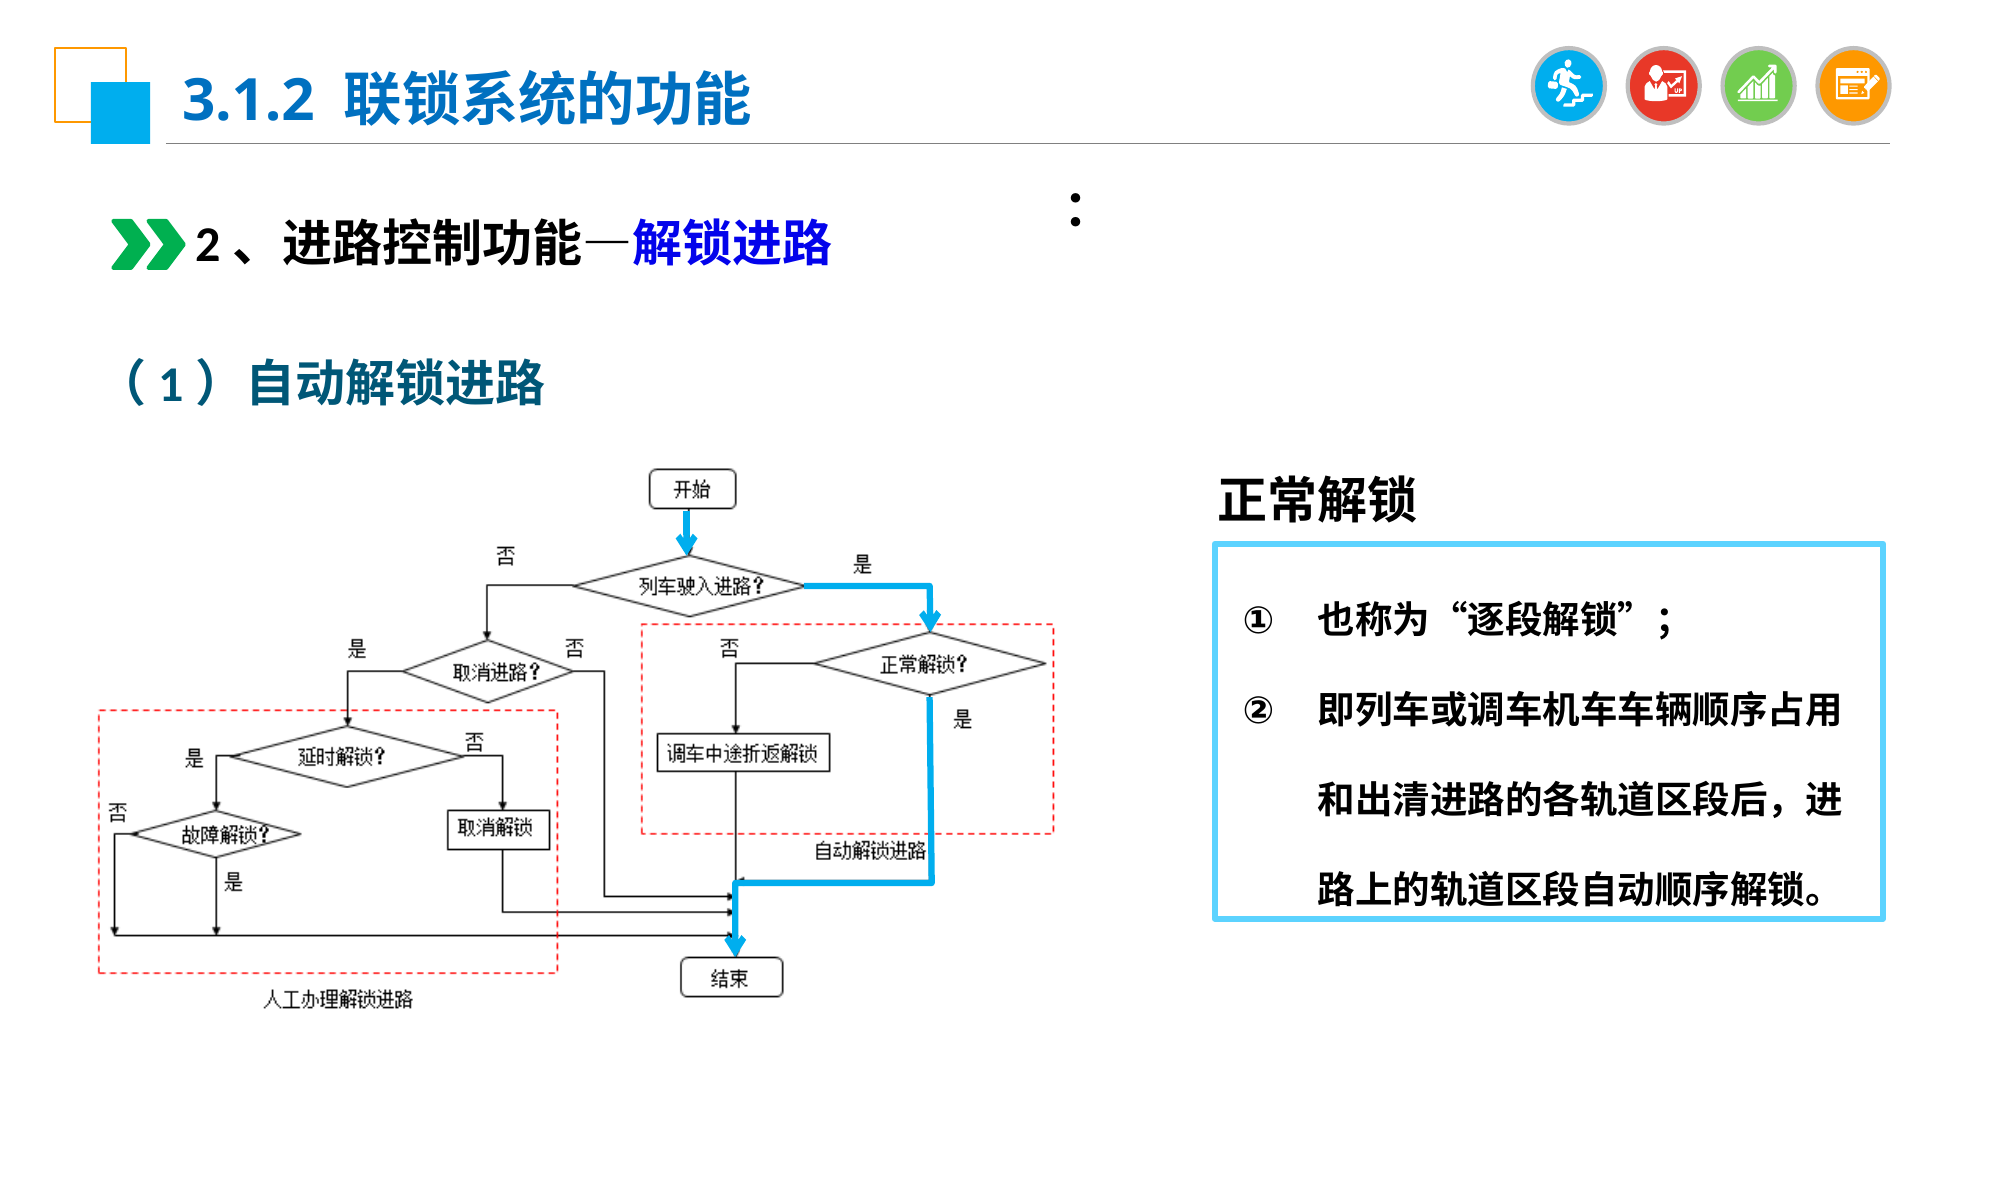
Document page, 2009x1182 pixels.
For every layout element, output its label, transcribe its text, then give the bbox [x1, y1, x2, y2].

text_box 正常解锁 [1203, 461, 1848, 537]
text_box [113, 203, 844, 280]
text_box ： [1004, 169, 2008, 244]
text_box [1214, 543, 1884, 923]
picture [89, 461, 1067, 1019]
text_box （1）自动解锁进路 [81, 344, 561, 420]
text_box 3.1.2 联锁系统的功能 [161, 51, 773, 142]
